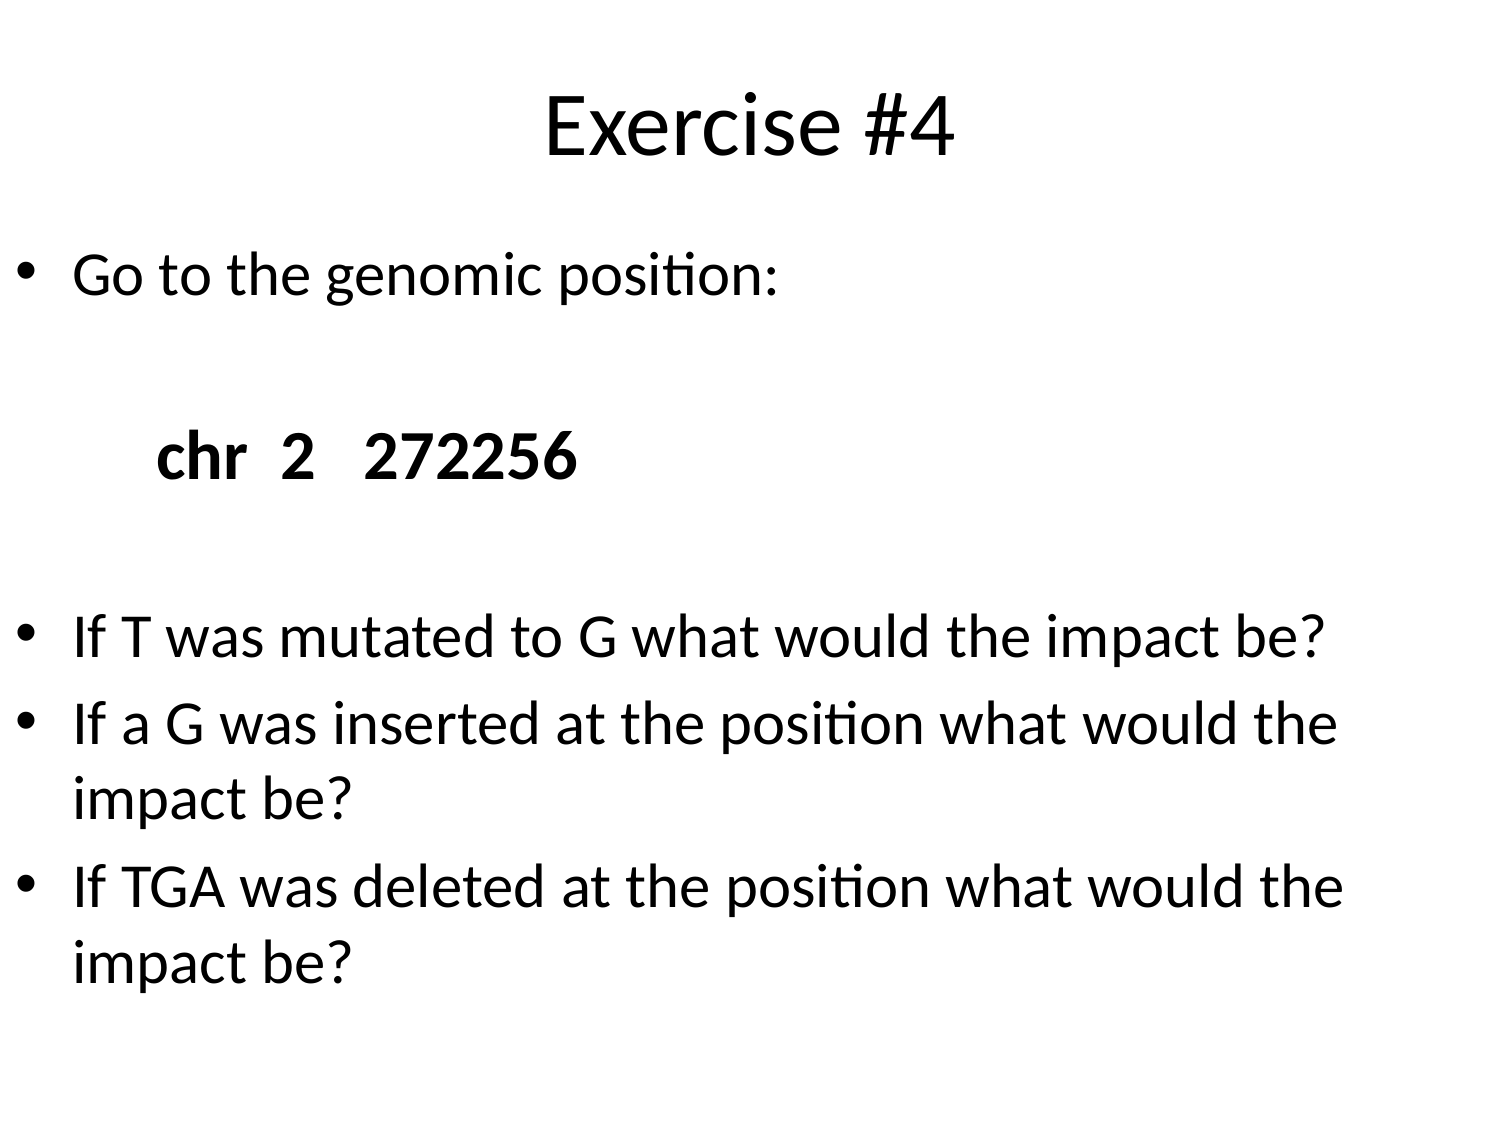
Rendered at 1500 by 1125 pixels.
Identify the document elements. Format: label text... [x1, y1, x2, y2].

title Exercise #4 [75, 24, 1425, 213]
list Go to the genomic position: chr 2 272256 If T was mutated to G what would the impact be? If a G was inserted at the position what would the impact be? If TGA was deleted at the position what would the impact be? [0, 224, 1500, 1005]
